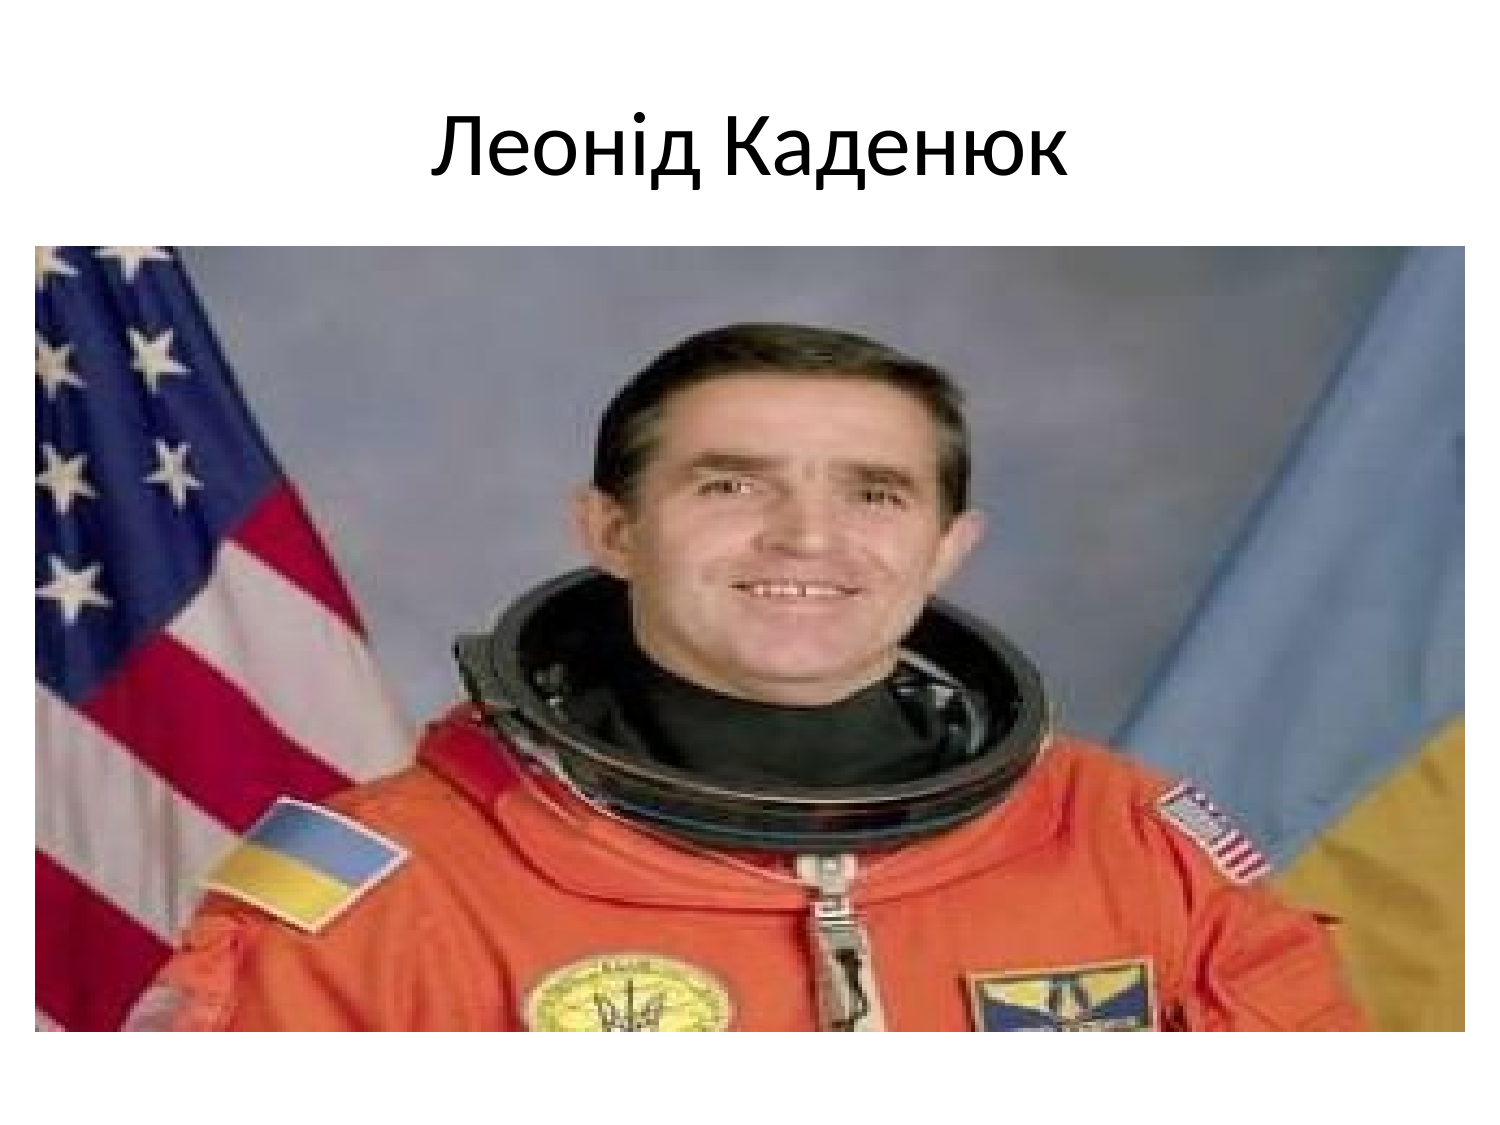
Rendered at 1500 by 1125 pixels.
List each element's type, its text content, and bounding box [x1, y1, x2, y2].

title Леонід Каденюк [75, 45, 1425, 233]
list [34, 245, 1466, 1032]
